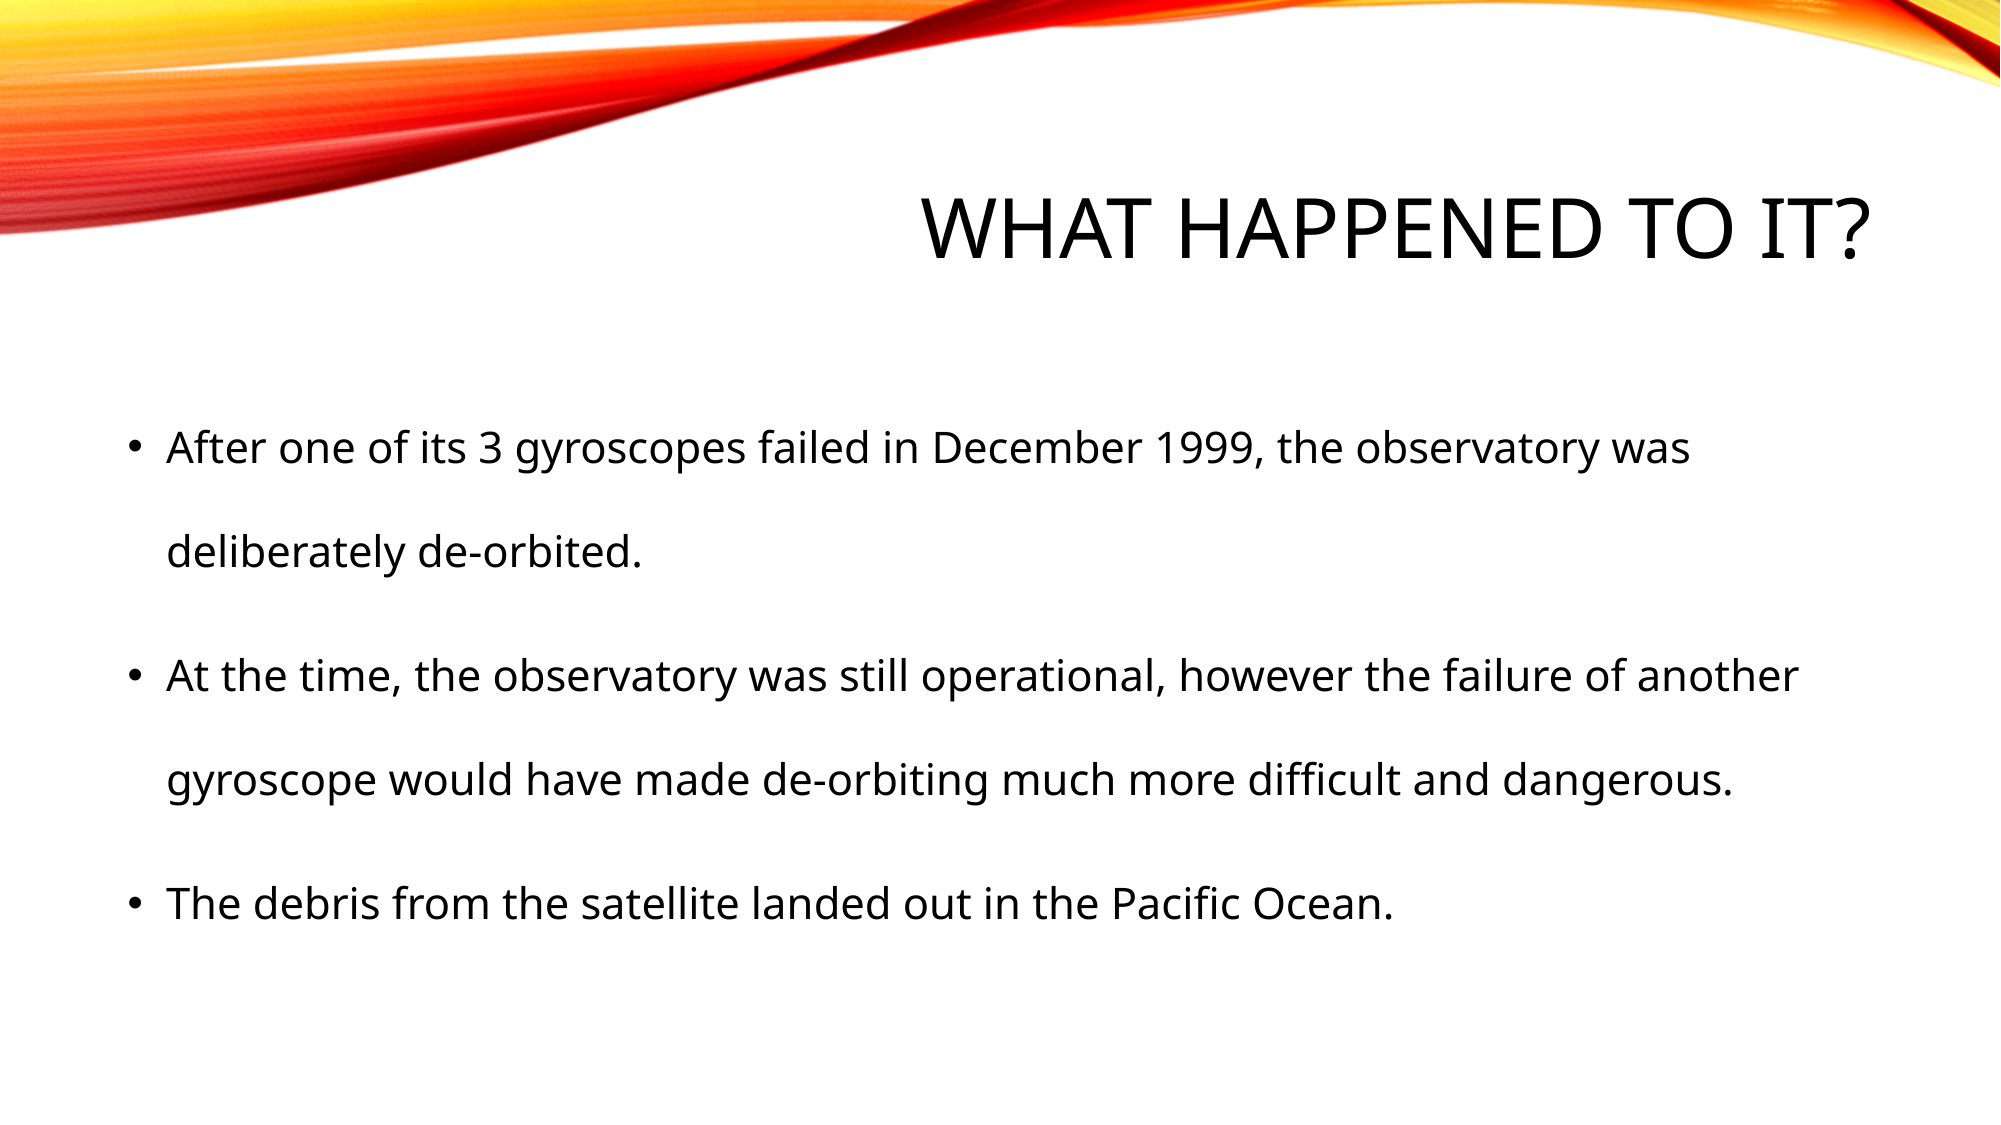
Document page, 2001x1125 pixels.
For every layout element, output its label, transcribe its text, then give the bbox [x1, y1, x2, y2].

list After one of its 3 gyroscopes failed in December 1999, the observatory was deliberately de-orbited. At the time, the observatory was still operational, however the failure of another gyroscope would have made de-orbiting much more difficult and dangerous. The debris from the satellite landed out in the Pacific Ocean. [112, 360, 1888, 1021]
title What happened to it? [474, 125, 1888, 338]
picture [0, 0, 2000, 237]
